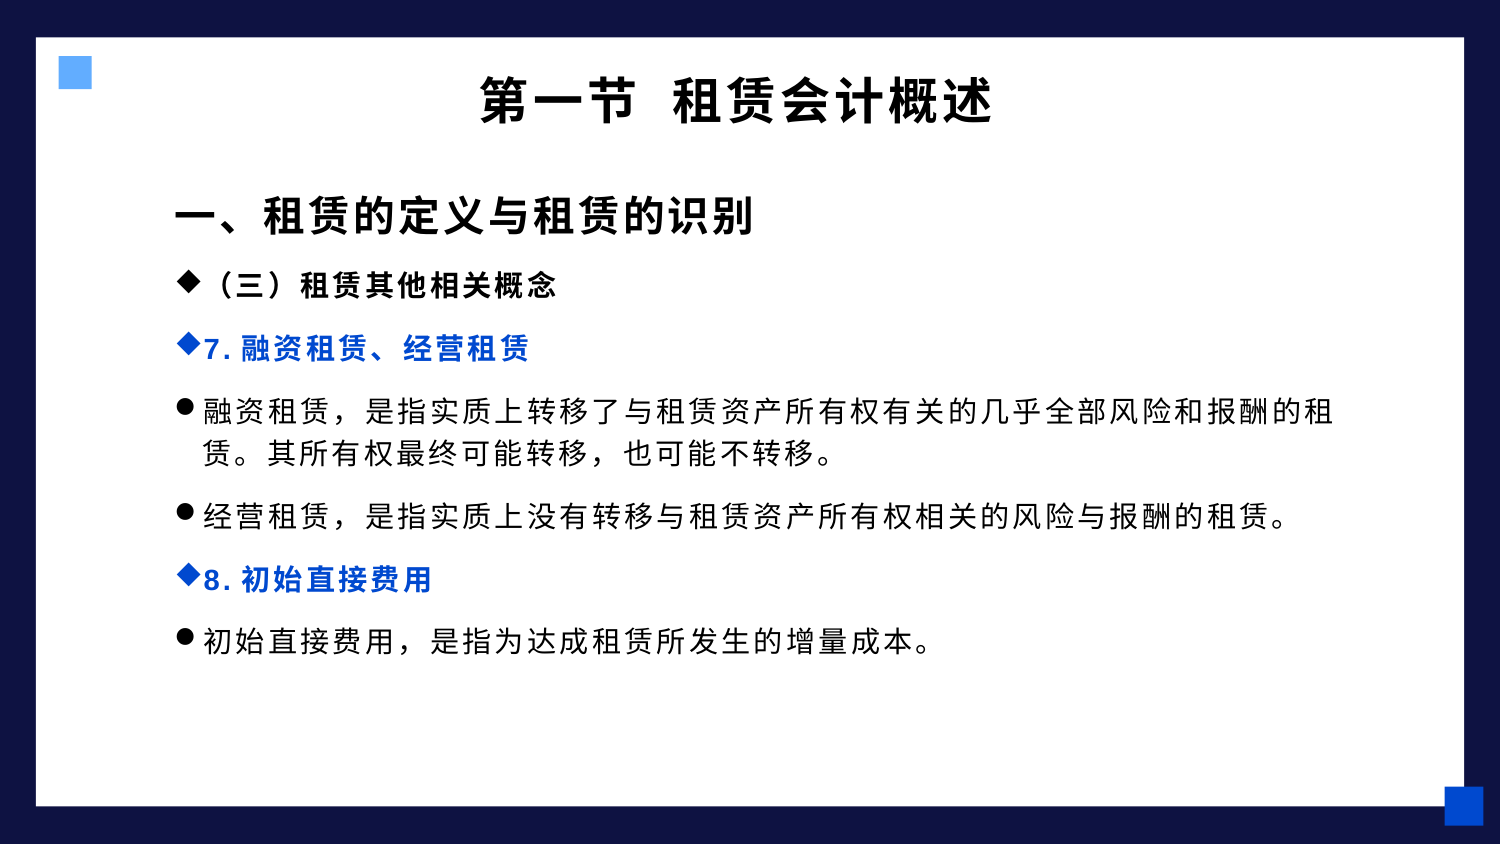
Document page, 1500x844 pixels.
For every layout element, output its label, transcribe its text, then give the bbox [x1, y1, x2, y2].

title 第一节 租赁会计概述 [141, 48, 1327, 138]
list 一、租赁的定义与租赁的识别 （三）租赁其他相关概念 7.融资租赁、经营租赁 融资租赁，是指实质上转移了与租赁资产所有权有关的几乎全部风险和报酬的租赁。其所有权最终可能转移，也可能不转移。 经营租赁，是指实质上没有转移与租赁资产所有权相关的风险与报酬的租赁。 8.初始直接费用 初始直接费用，是指为达成租赁所发生的增量成本。 [157, 179, 1365, 604]
